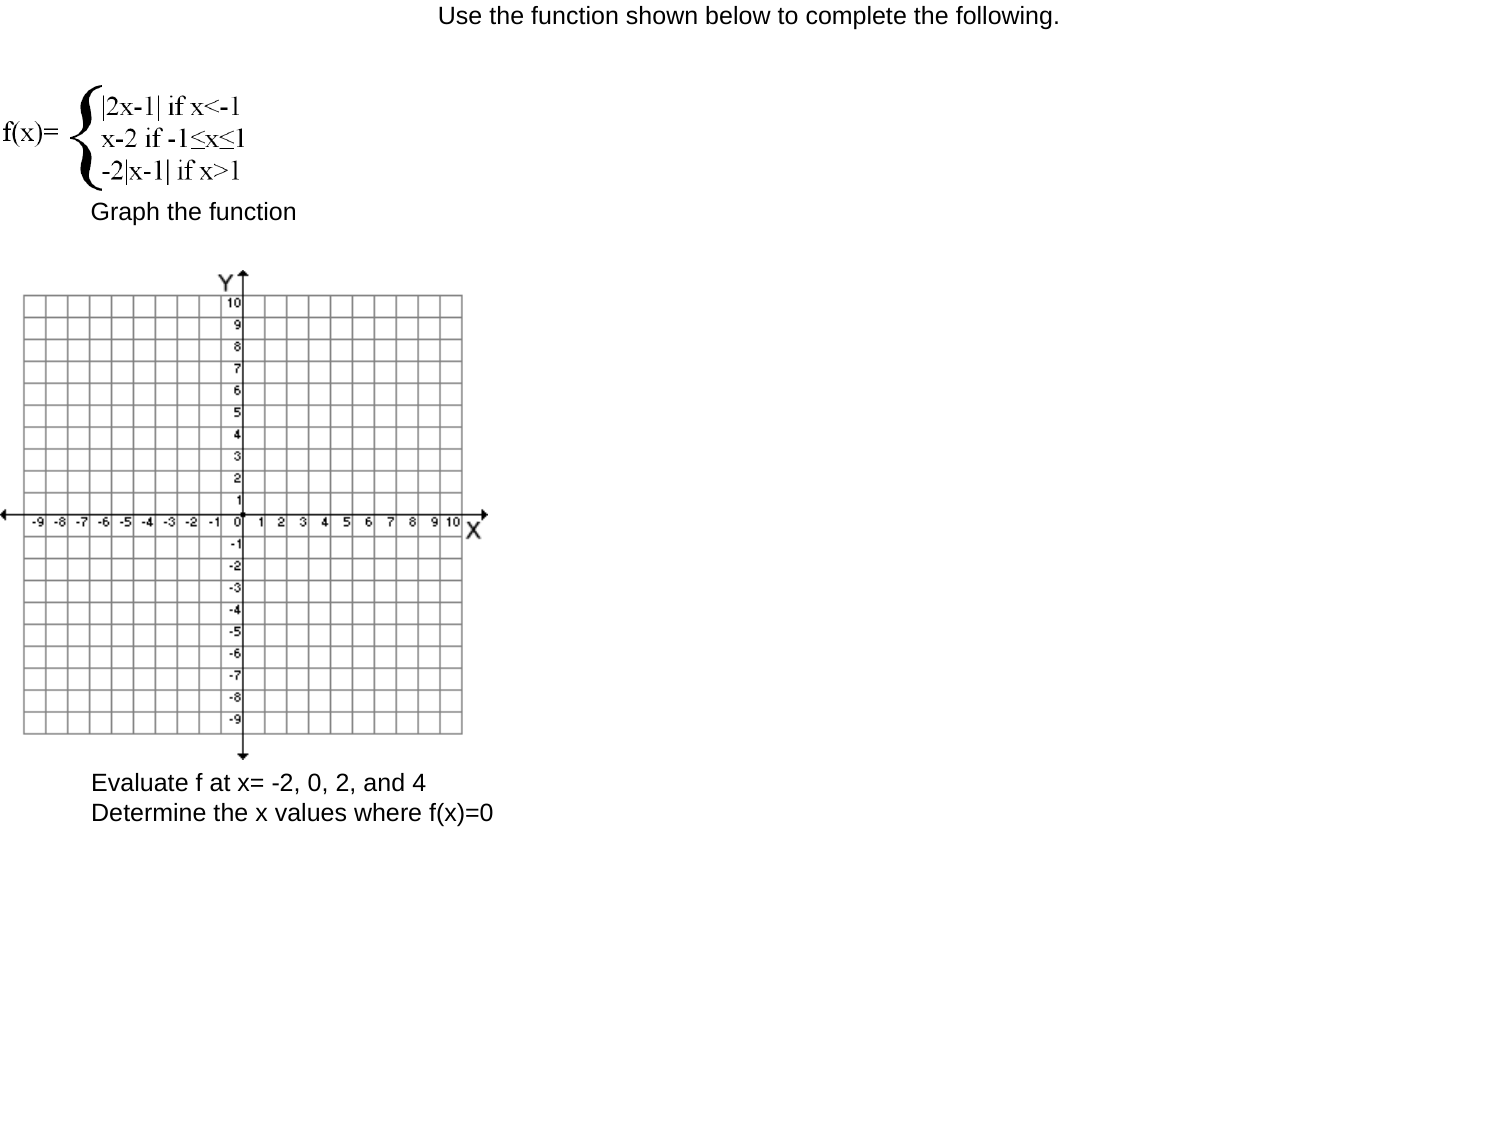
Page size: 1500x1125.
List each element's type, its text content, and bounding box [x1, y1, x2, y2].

picture [0, 74, 249, 196]
text_box Evaluate f at x= -2, 0, 2, and 4 Determine the x values where f(x)=0 [1, 759, 510, 835]
text_box Use the function shown below to complete the following. [422, 0, 1077, 83]
text_box Graph the function [0, 187, 320, 268]
picture [0, 270, 488, 760]
